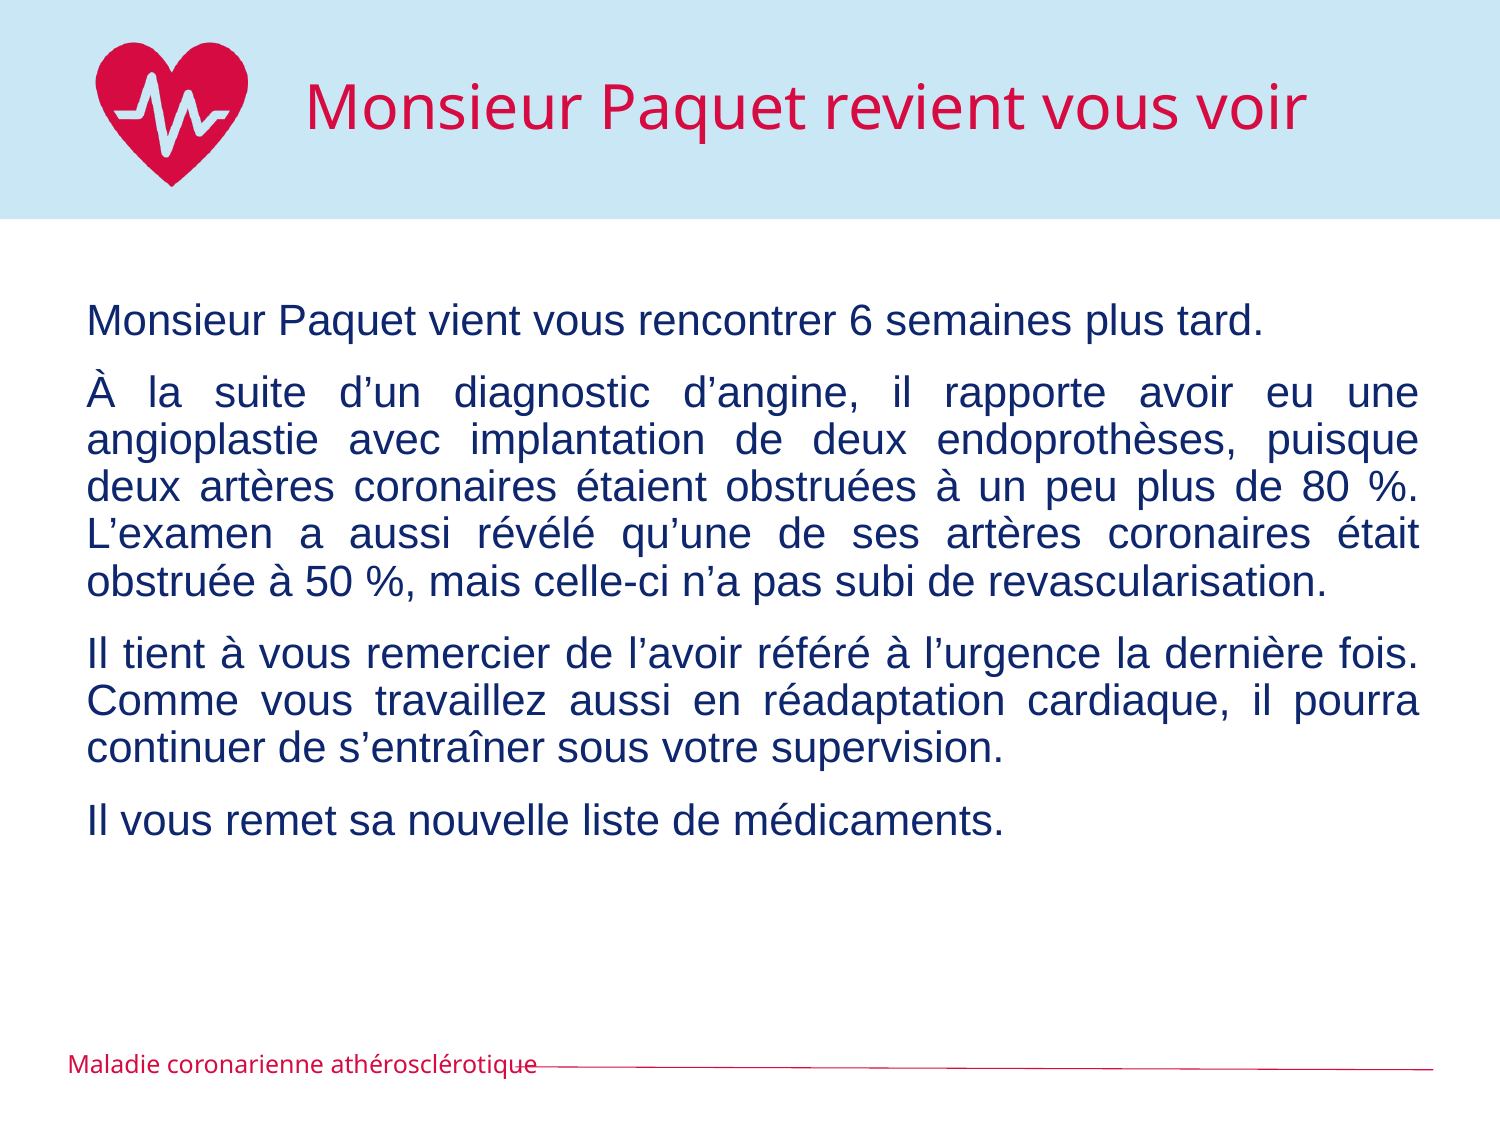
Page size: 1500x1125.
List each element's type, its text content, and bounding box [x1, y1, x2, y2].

title Monsieur Paquet revient vous voir [289, 59, 1397, 160]
text_box Monsieur Paquet vient vous rencontrer 6 semaines plus tard. À la suite d’un diagnostic d’angine, il rapporte avoir eu une angioplastie avec implantation de deux endoprothèses, puisque deux artères coronaires étaient obstruées à un peu plus de 80 %. L’examen a aussi révélé qu’une de ses artères coronaires était obstruée à 50 %, mais celle-ci n’a pas subi de revascularisation. Il tient à vous remercier de l’avoir référé à l’urgence la dernière fois. Comme vous travaillez aussi en réadaptation cardiaque, il pourra continuer de s’entraîner sous votre supervision. Il vous remet sa nouvelle liste de médicaments. [71, 282, 1436, 843]
picture [64, 7, 279, 222]
